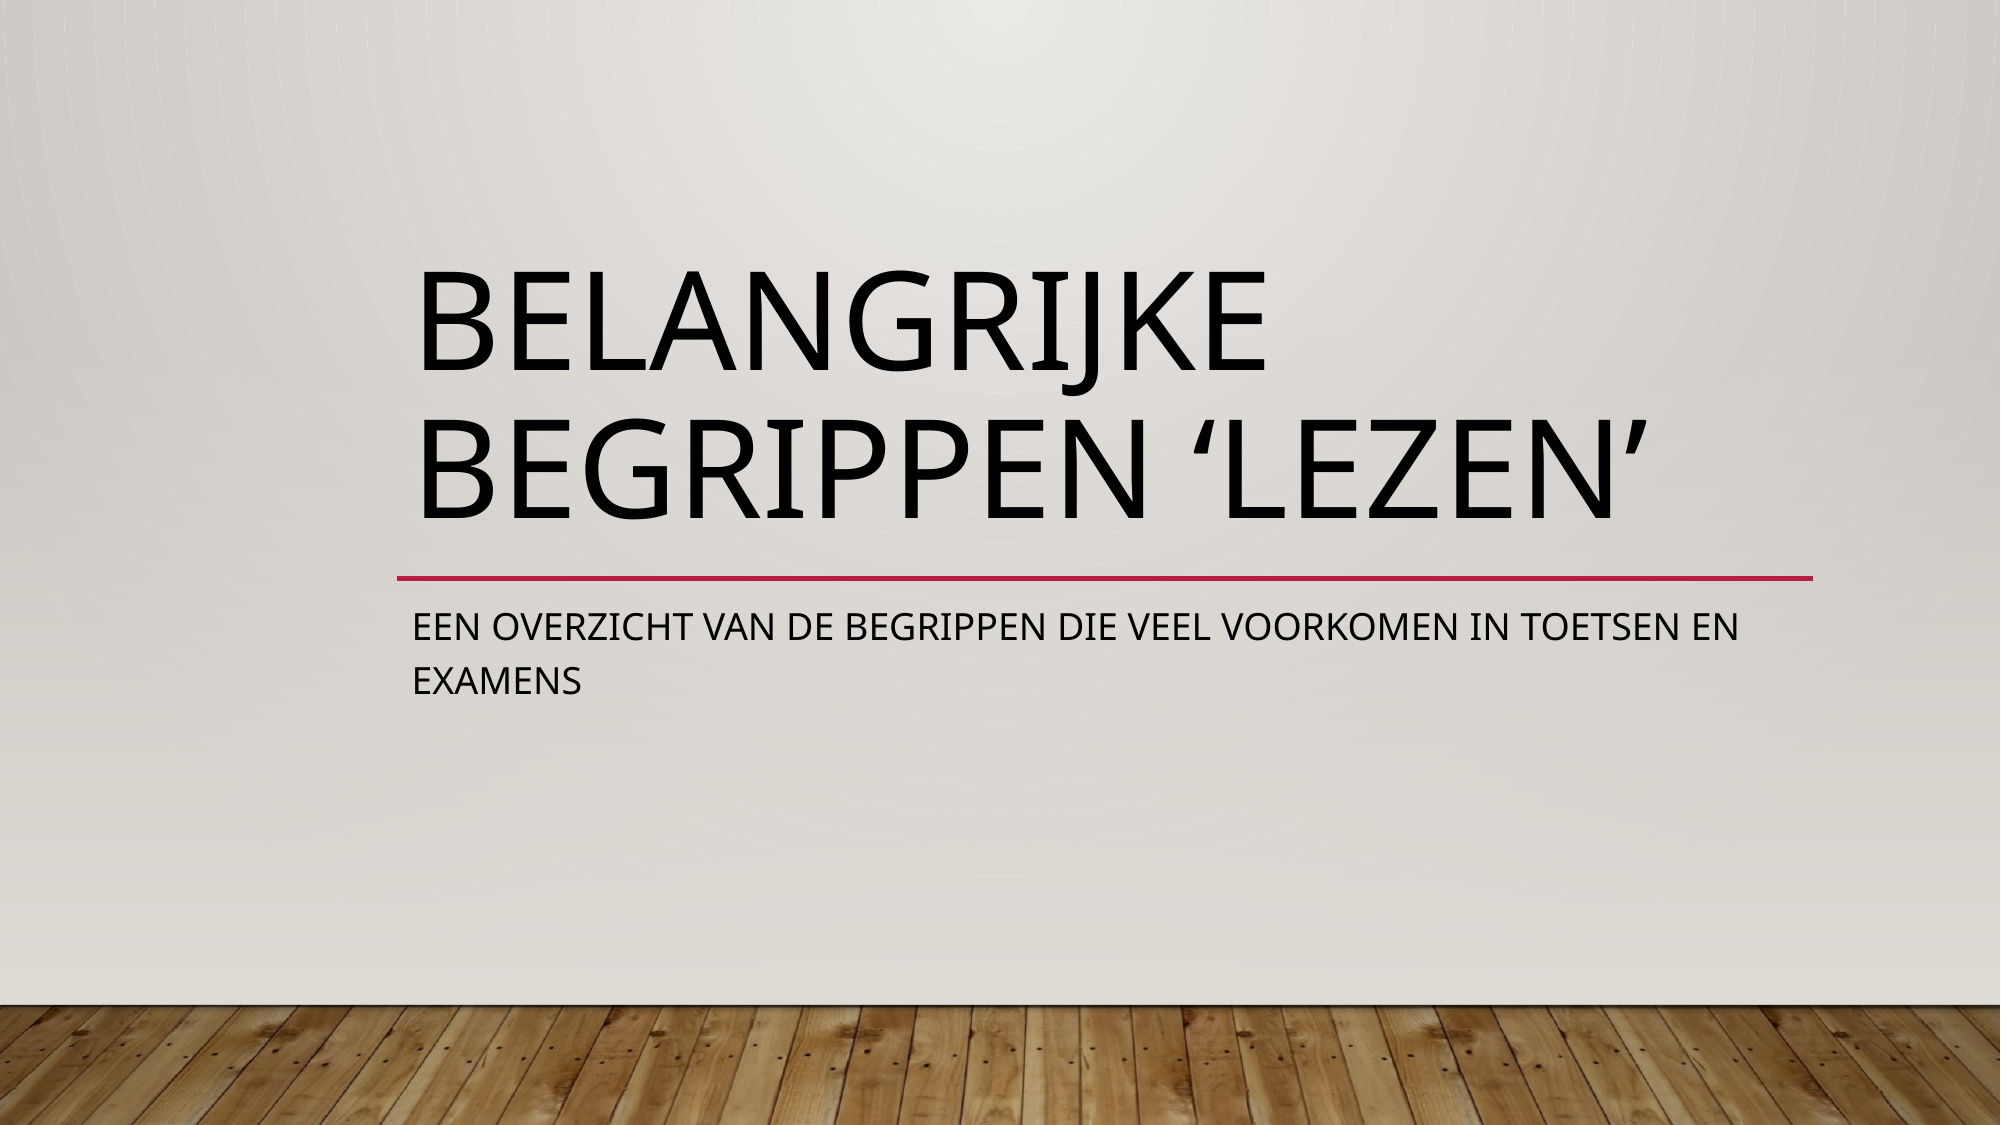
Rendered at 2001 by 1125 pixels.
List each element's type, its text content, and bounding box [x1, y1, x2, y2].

title Belangrijke begrippen ‘Lezen’ [396, 131, 1814, 549]
picture [0, 1005, 2000, 1125]
subtitle Een overzicht van de begrippen die veel voorkomen in toetsen en examens [396, 579, 1814, 740]
